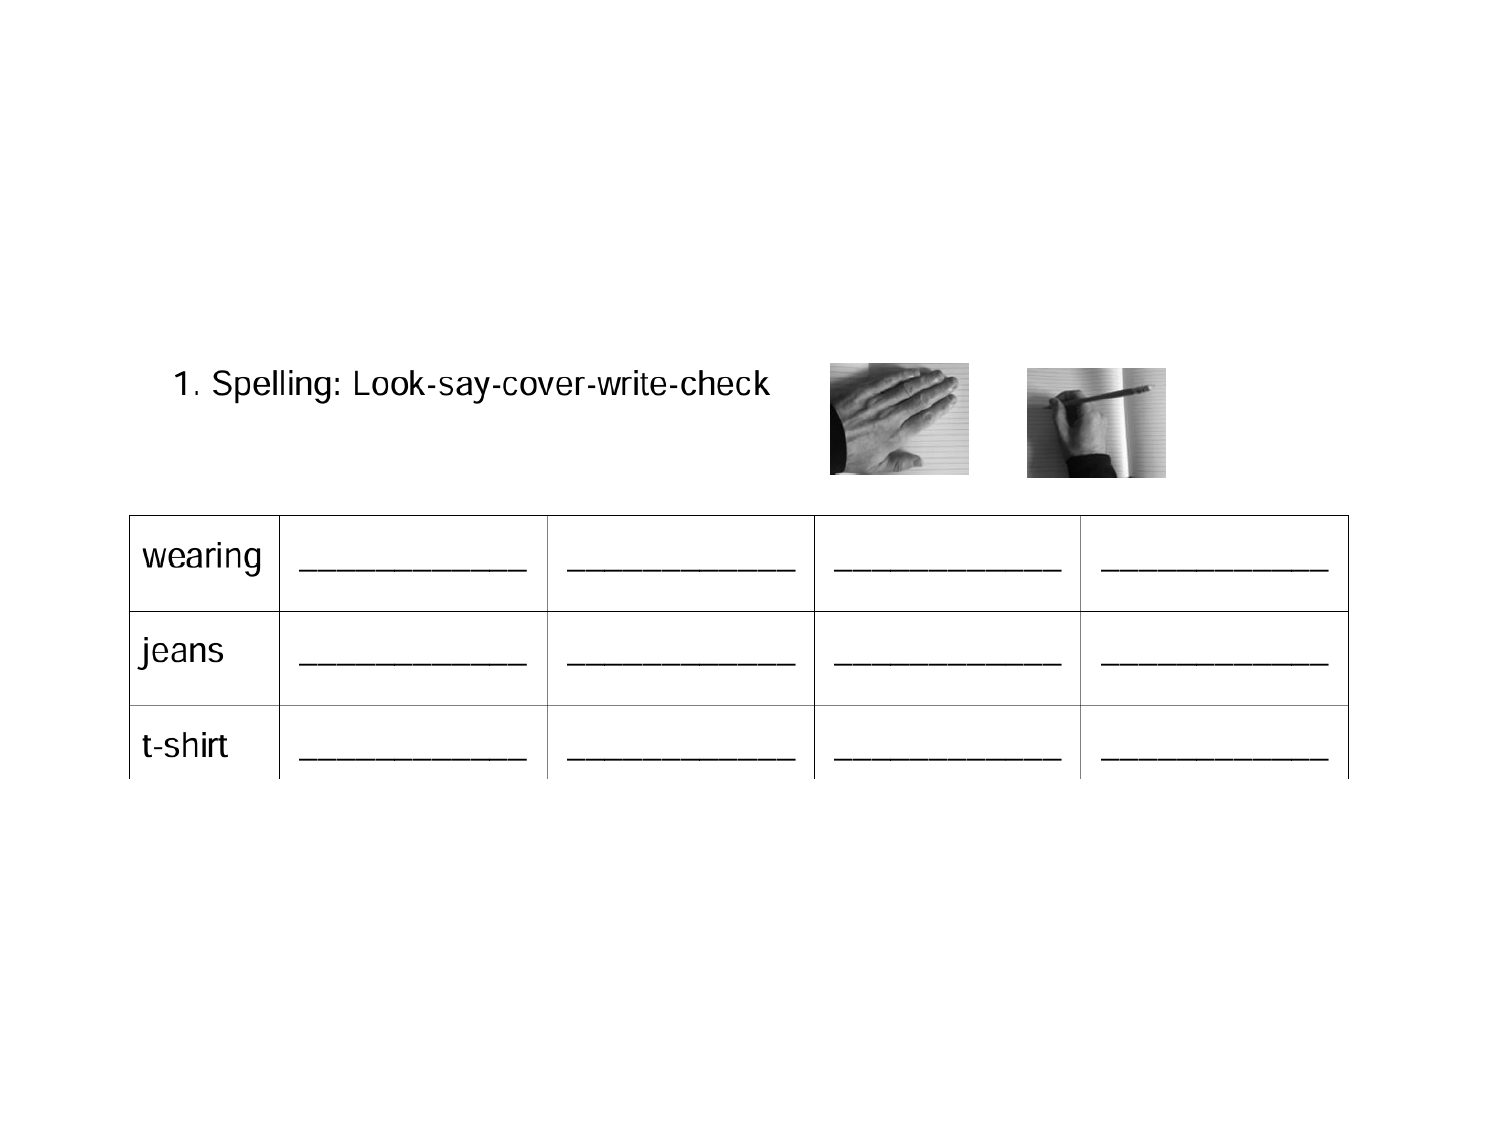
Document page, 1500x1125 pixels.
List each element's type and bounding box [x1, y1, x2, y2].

picture [78, 345, 1422, 780]
